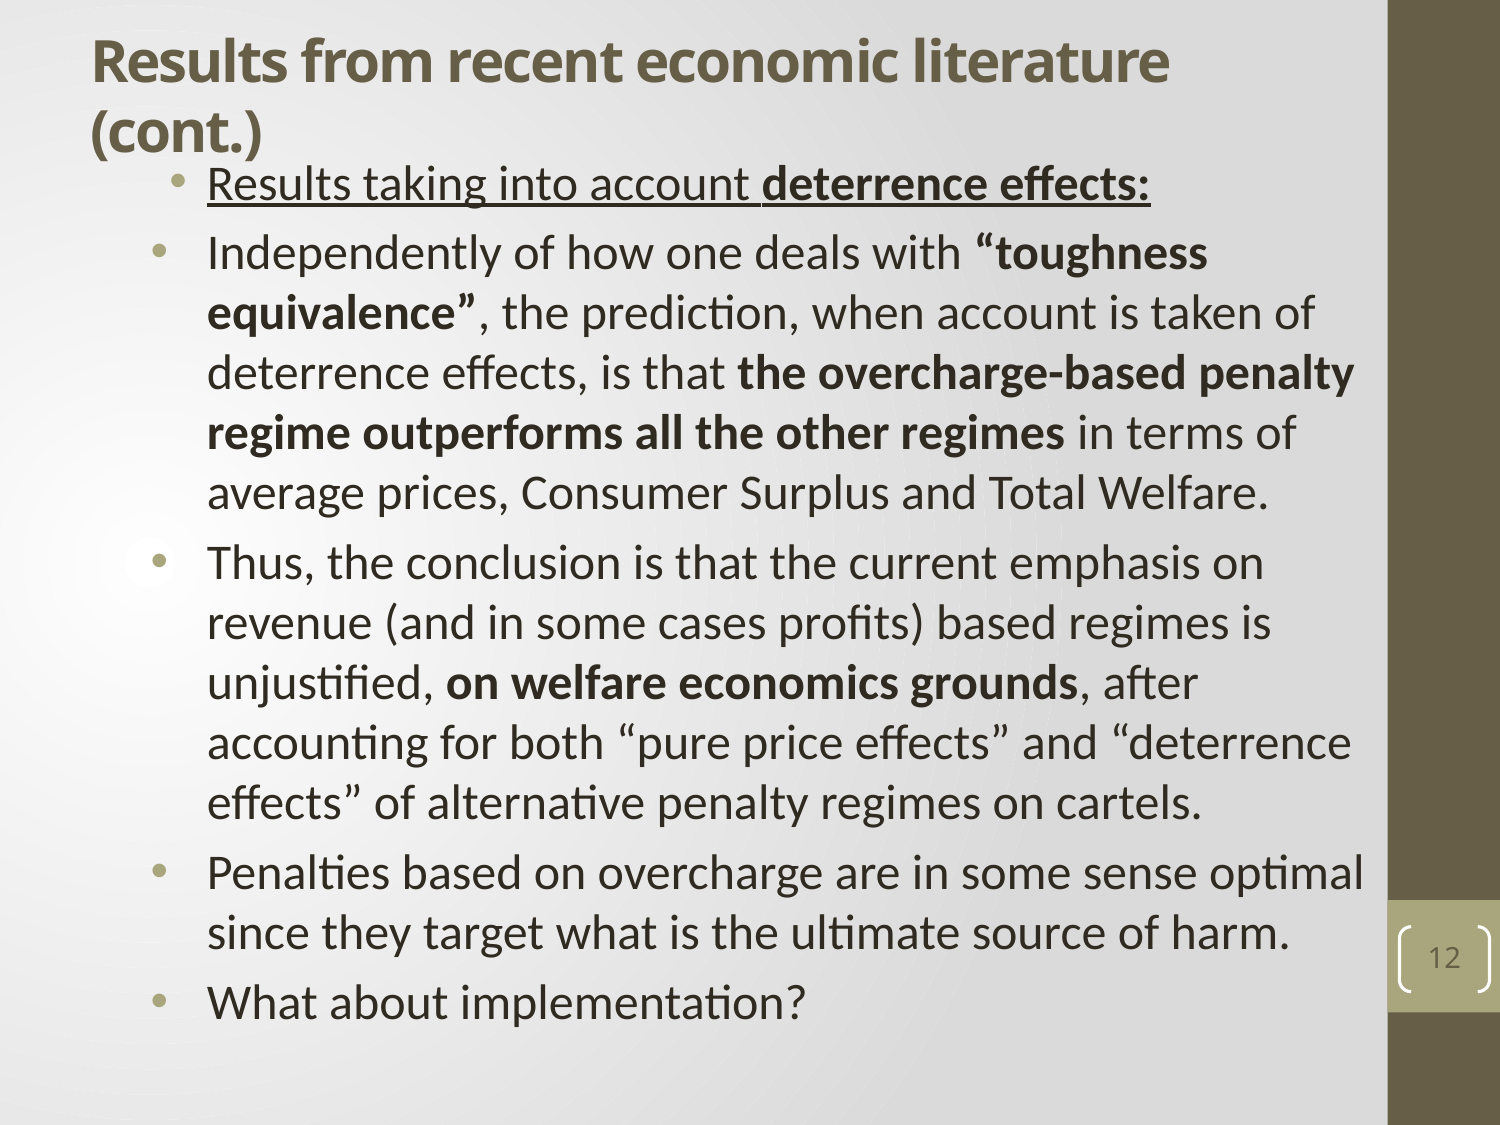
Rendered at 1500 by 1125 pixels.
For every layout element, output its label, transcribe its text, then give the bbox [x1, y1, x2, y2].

slide_number 12 [1397, 925, 1492, 994]
title Results from recent economic literature (cont.) [75, 45, 1325, 143]
list Results taking into account deterrence effects: Independently of how one deals with “toughness equivalence”, the prediction, when account is taken of deterrence effects, is that the overcharge-based penalty regime outperforms all the other regimes in terms of average prices, Consumer Surplus and Total Welfare. Thus, the conclusion is that the current emphasis on revenue (and in some cases profits) based regimes is unjustified, on welfare economics grounds, after accounting for both “pure price effects” and “deterrence effects” of alternative penalty regimes on cartels. Penalties based on overcharge are in some sense optimal since they target what is the ultimate source of harm. What about implementation? [135, 142, 1388, 1010]
